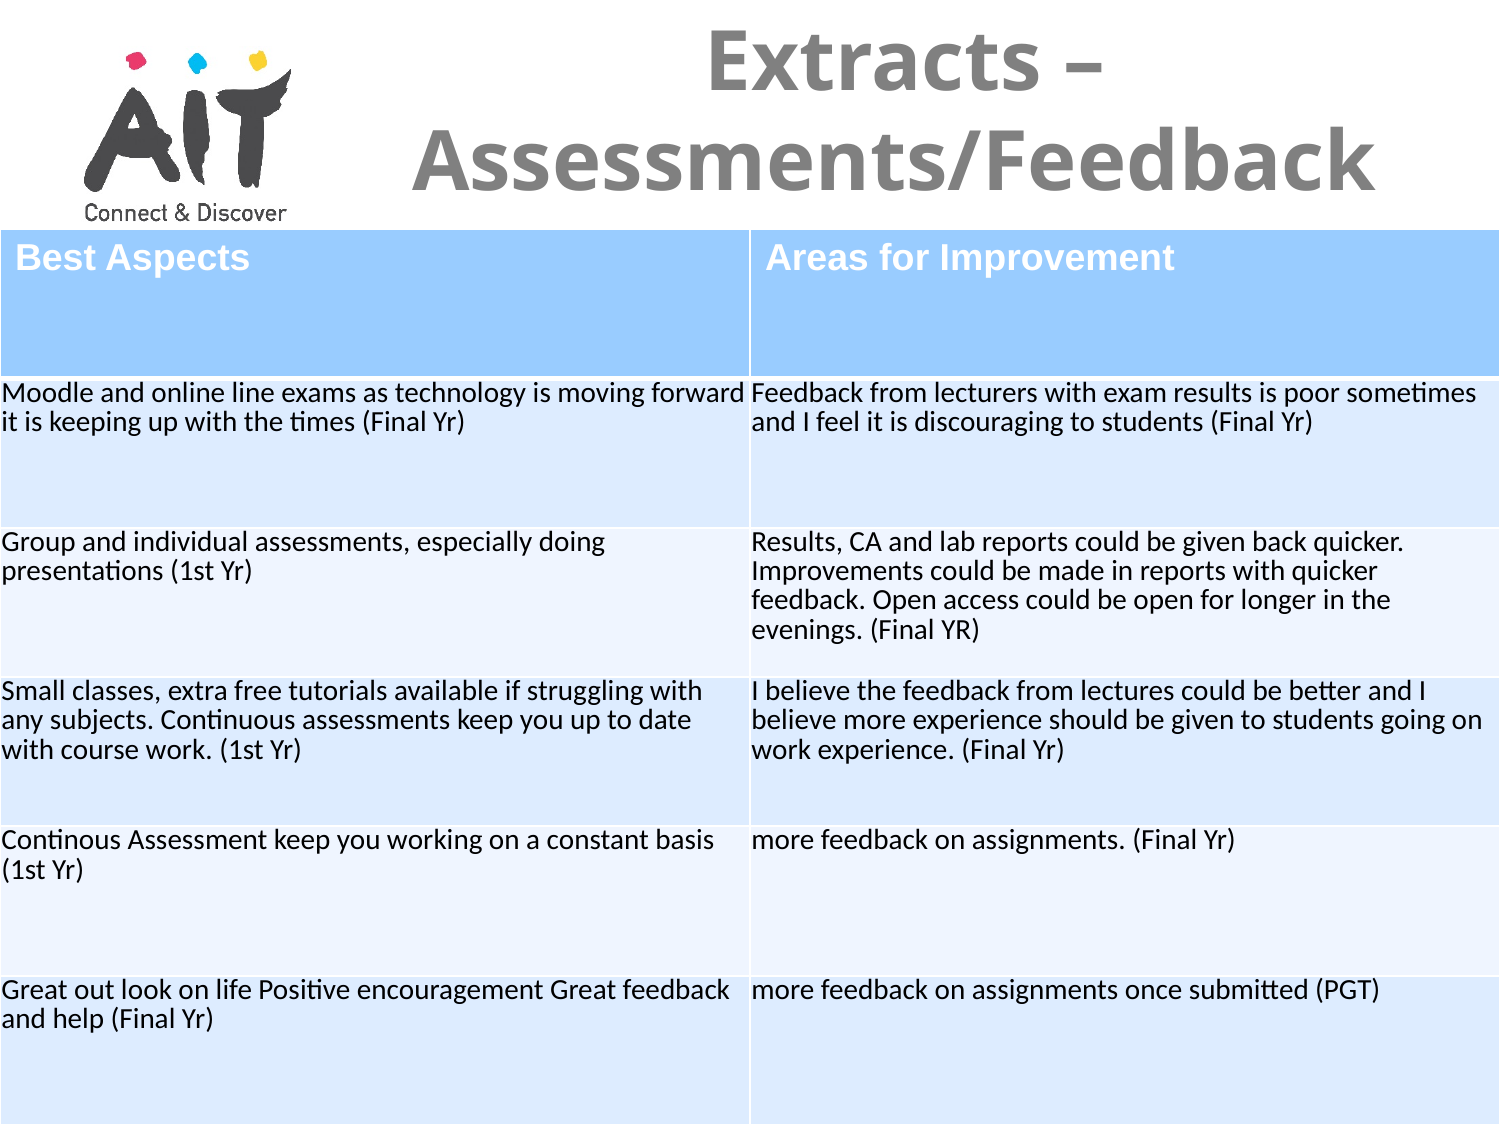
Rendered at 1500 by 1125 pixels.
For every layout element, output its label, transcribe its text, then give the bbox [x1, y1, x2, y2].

table_cell more feedback on assignments once submitted (PGT) [751, 977, 1499, 1124]
table_cell Results, CA and lab reports could be given back quicker. Improvements could be made in reports with quicker feedback. Open access could be open for longer in the evenings. (Final YR) [751, 529, 1499, 676]
table_header Best Aspects [1, 230, 749, 376]
table_header Areas for Improvement [751, 230, 1499, 376]
table_cell Feedback from lecturers with exam results is poor sometimes and I feel it is discouraging to students (Final Yr) [751, 381, 1499, 527]
table_cell more feedback on assignments. (Final Yr) [751, 827, 1499, 975]
table_cell Continous Assessment keep you working on a constant basis (1st Yr) [1, 827, 749, 975]
table_cell Great out look on life Positive encouragement Great feedback and help (Final Yr) [1, 977, 749, 1124]
picture [64, 46, 315, 228]
text_box Extracts – Assessments/Feedback [253, 0, 1500, 215]
table_cell Small classes, extra free tutorials available if struggling with any subjects. Continuous assessments keep you up to date with course work. (1st Yr) [1, 678, 749, 825]
table_cell Group and individual assessments, especially doing presentations (1st Yr) [1, 529, 749, 676]
table_cell I believe the feedback from lectures could be better and I believe more experience should be given to students going on work experience. (Final Yr) [751, 678, 1499, 825]
table_cell Moodle and online line exams as technology is moving forward it is keeping up with the times (Final Yr) [1, 381, 749, 527]
